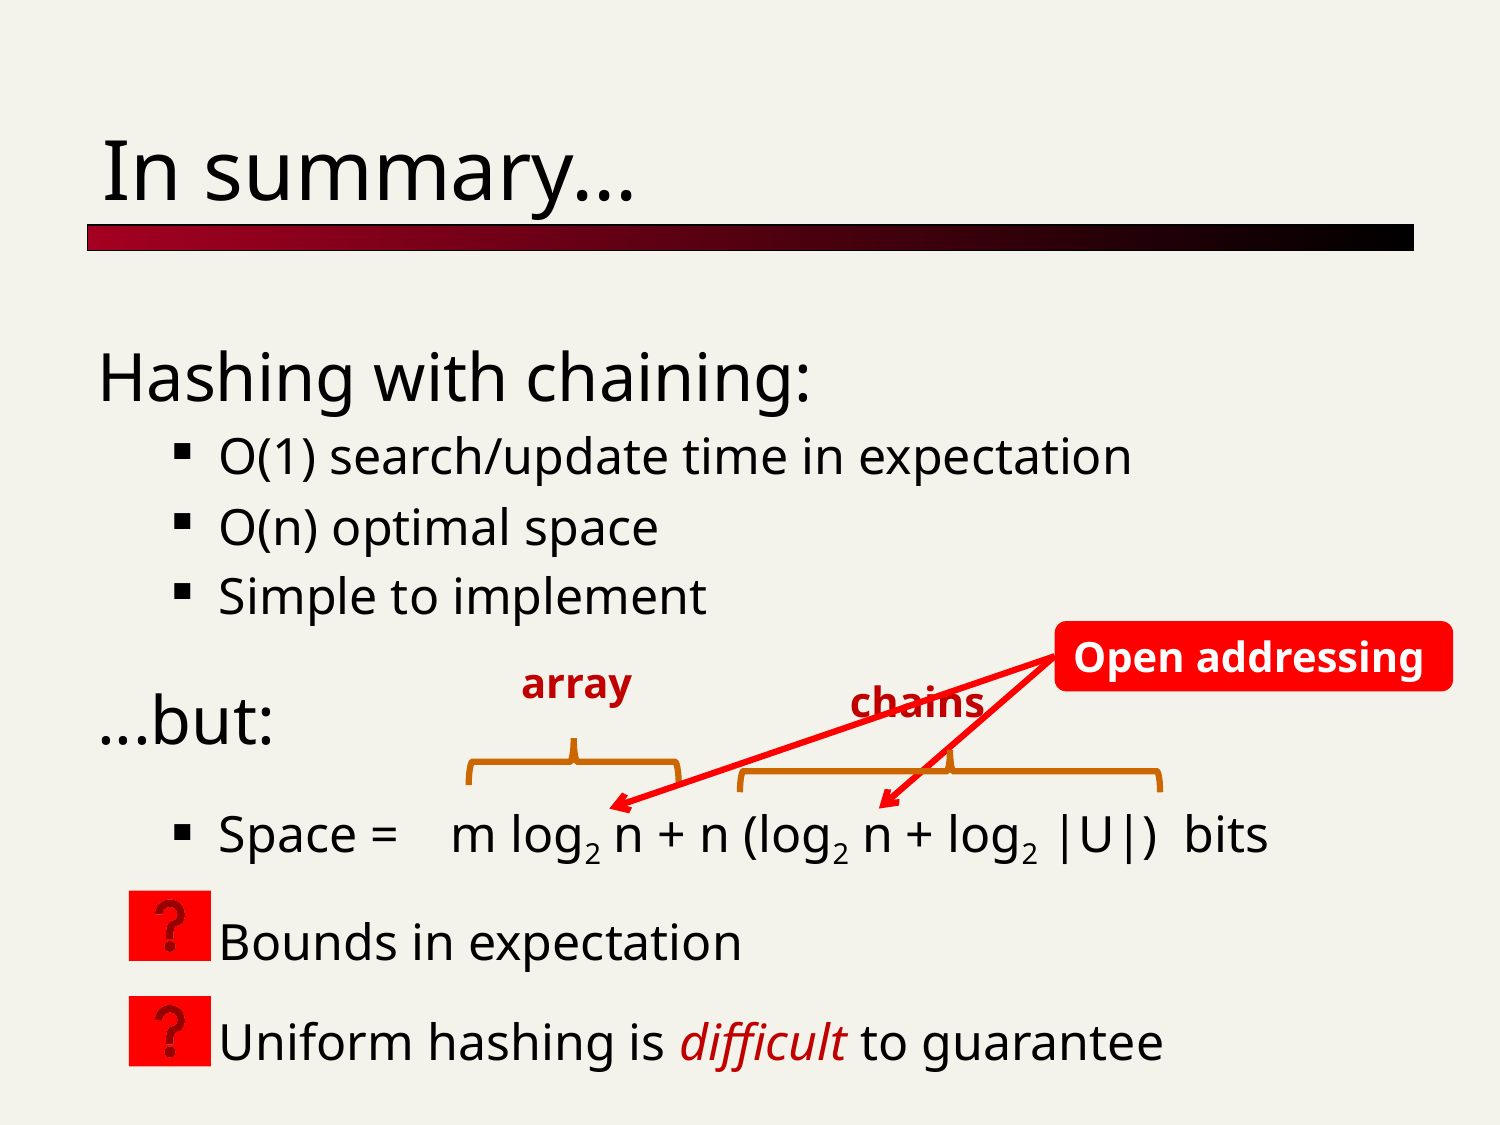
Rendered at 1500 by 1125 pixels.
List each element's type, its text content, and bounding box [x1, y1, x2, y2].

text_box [609, 655, 1055, 809]
text_box [128, 996, 211, 1067]
text_box Open addressing [1054, 621, 1454, 692]
title In summary... [87, 62, 1413, 226]
text_box [128, 890, 211, 961]
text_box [468, 648, 1161, 793]
list Hashing with chaining: O(1) search/update time in expectation O(n) optimal space Simple to implement ...but: Space = m log2 n + n (log2 n + log2 |U|) bits Bounds in expectation Uniform hashing is difficult to guarantee [81, 287, 1442, 1088]
